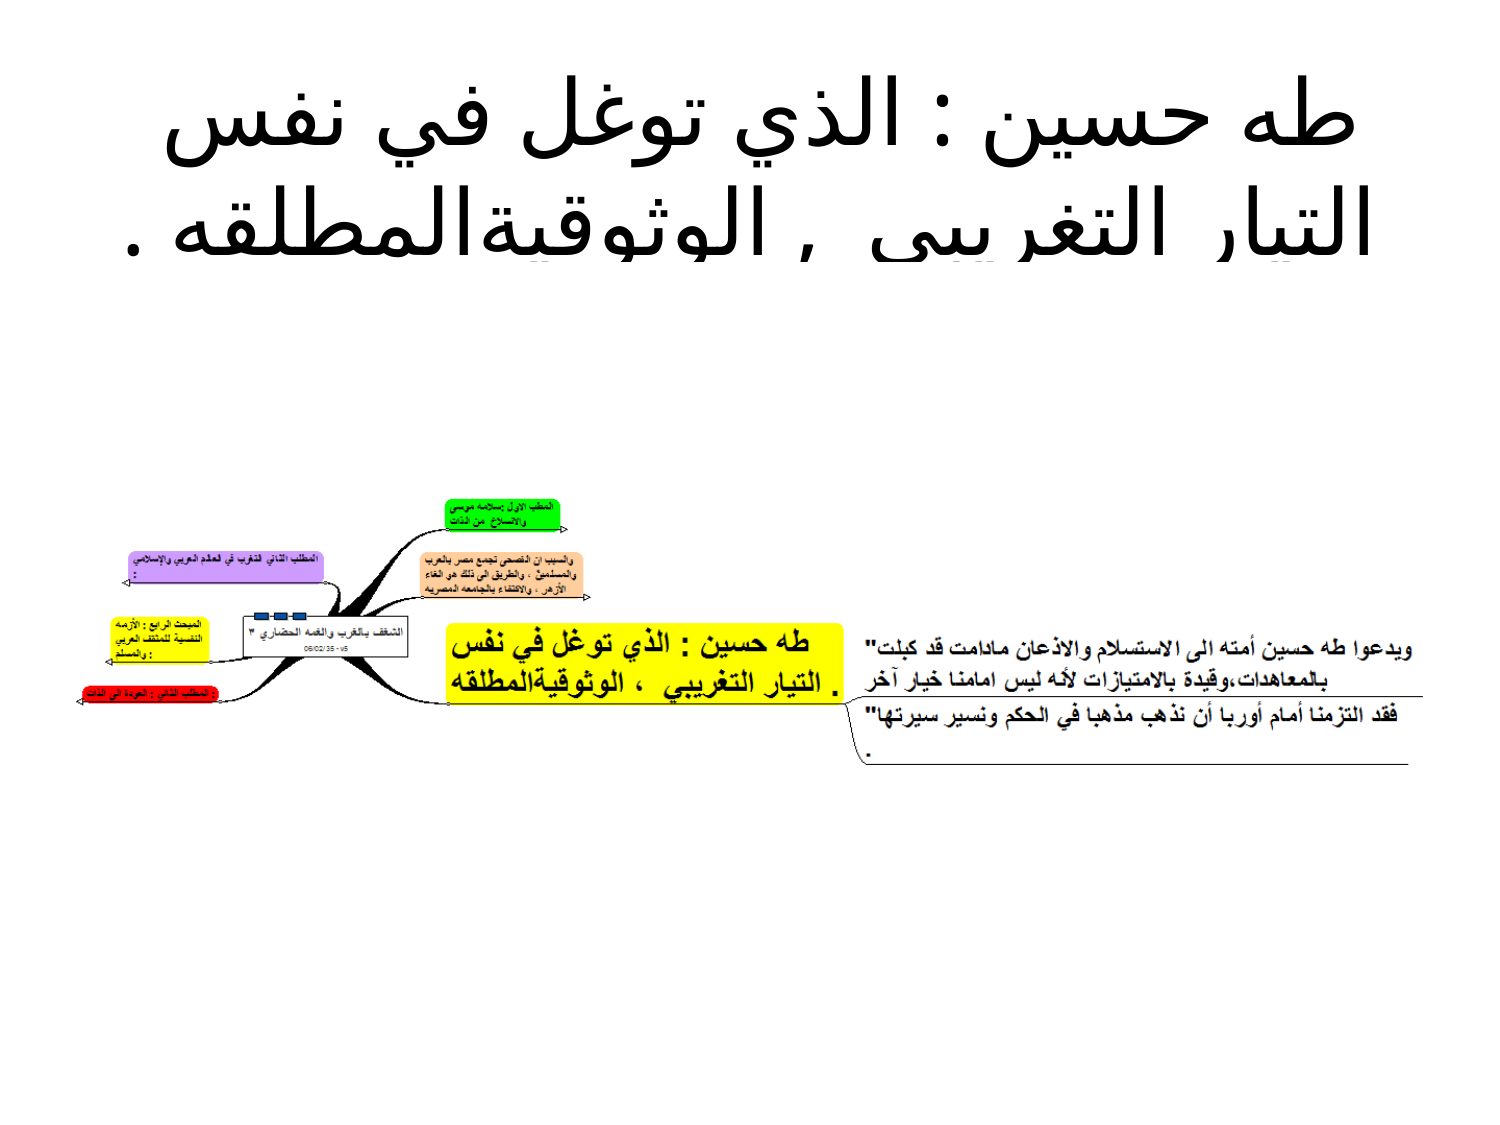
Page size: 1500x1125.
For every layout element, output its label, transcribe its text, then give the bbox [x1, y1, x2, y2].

title طه حسين : الذي توغل في نفس التيار التغريبي , الوثوقيةالمطلقه . [75, 46, 1425, 262]
picture [74, 262, 1426, 1005]
